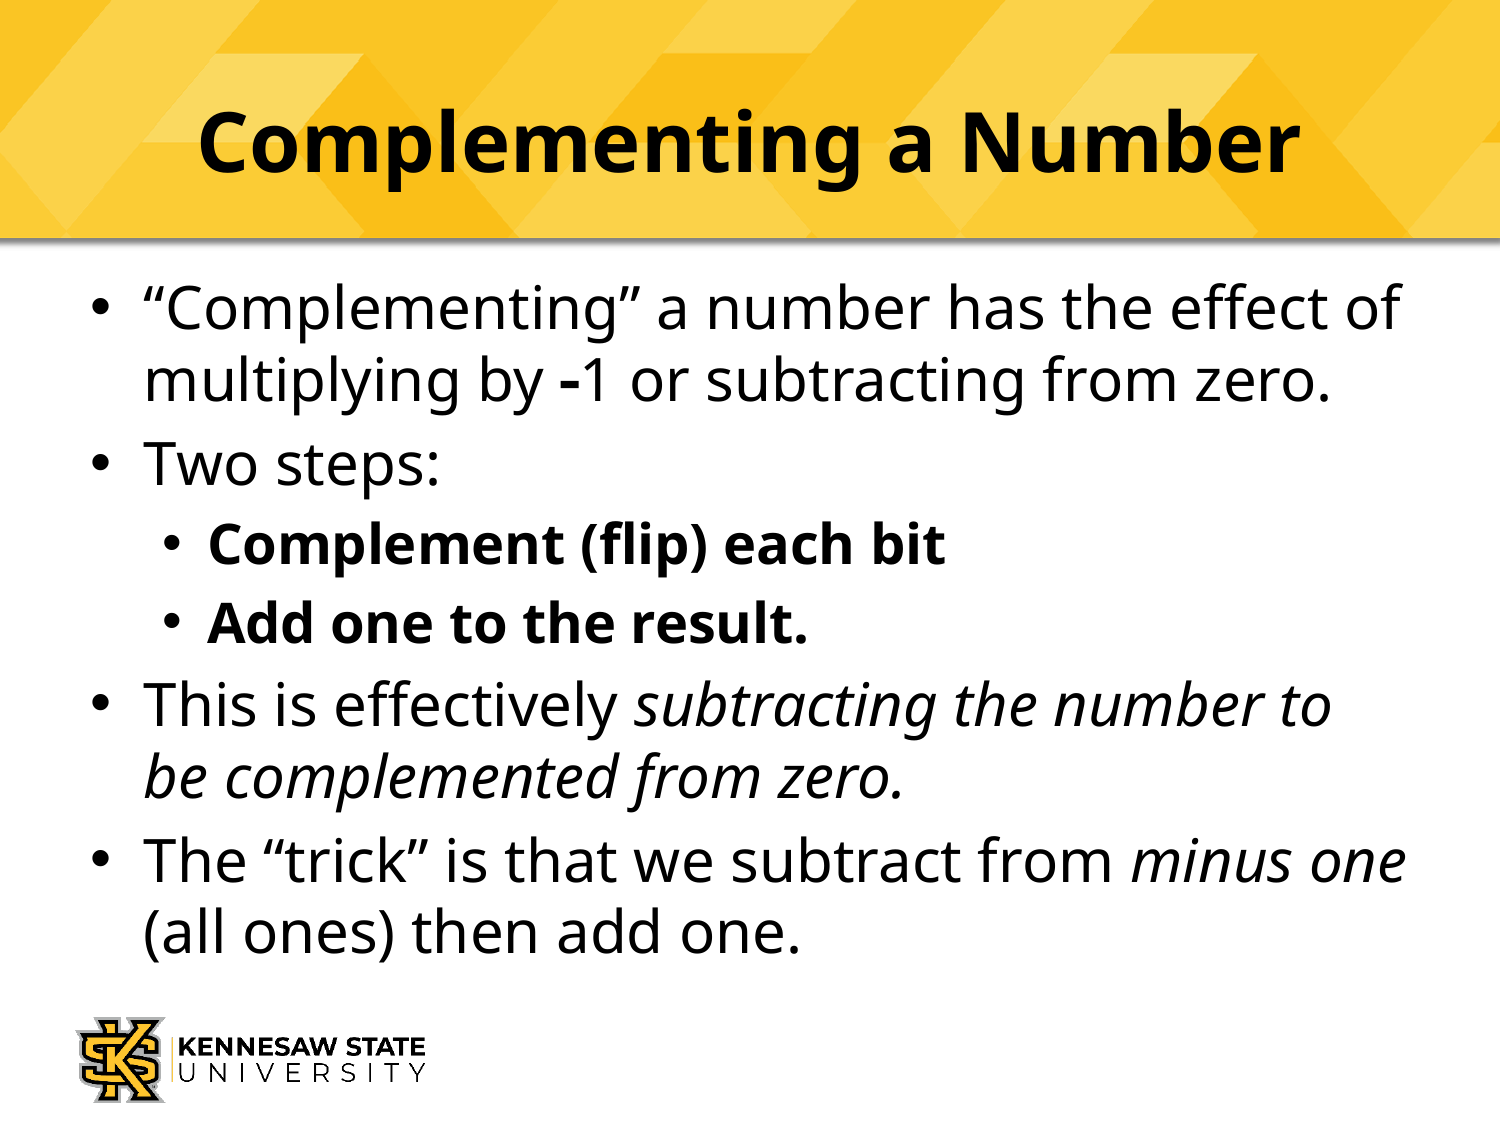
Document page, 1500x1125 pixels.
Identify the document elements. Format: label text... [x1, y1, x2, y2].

picture [75, 1017, 425, 1103]
list “Complementing” a number has the effect of multiplying by 1 or subtracting from zero. Two steps: Complement (flip) each bit Add one to the result. This is effectively subtracting the number to be complemented from zero. The “trick” is that we subtract from minus one (all ones) then add one. [75, 262, 1425, 1005]
title Complementing a Number [75, 45, 1425, 233]
picture [0, 0, 1500, 251]
